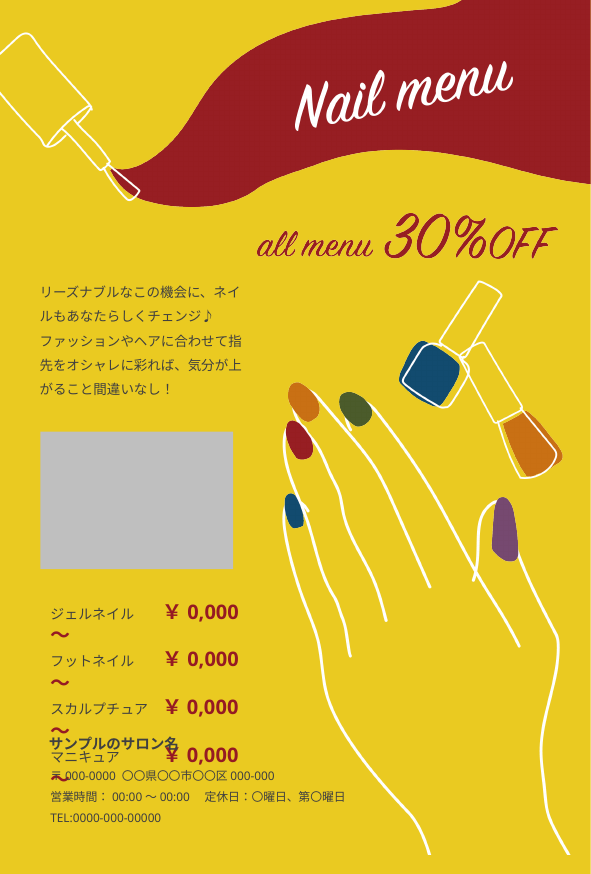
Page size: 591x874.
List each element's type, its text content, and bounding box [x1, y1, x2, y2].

text_box リーズナブルなこの機会に、ネイルもあなたらしくチェンジ♪ファッションやヘアに合わせて指先をオシャレに彩れば、気分が上がること間違いなし！ [24, 268, 258, 405]
text_box サンプルのサロン名 [34, 727, 242, 760]
text_box 〒000-0000 〇〇県〇〇市〇〇区000-000 営業時間：00:00～00:00 定休日：〇曜日、第〇曜日 TEL:0000-000-00000 [35, 753, 279, 833]
picture [0, 0, 591, 207]
text_box [39, 431, 234, 570]
text_box ジェルネイル ￥0,000～ フットネイル ￥0,000～ スカルプチュア ￥0,000～ マニキュア ￥0,000～ [35, 591, 269, 753]
picture [257, 213, 558, 259]
picture [279, 273, 591, 855]
